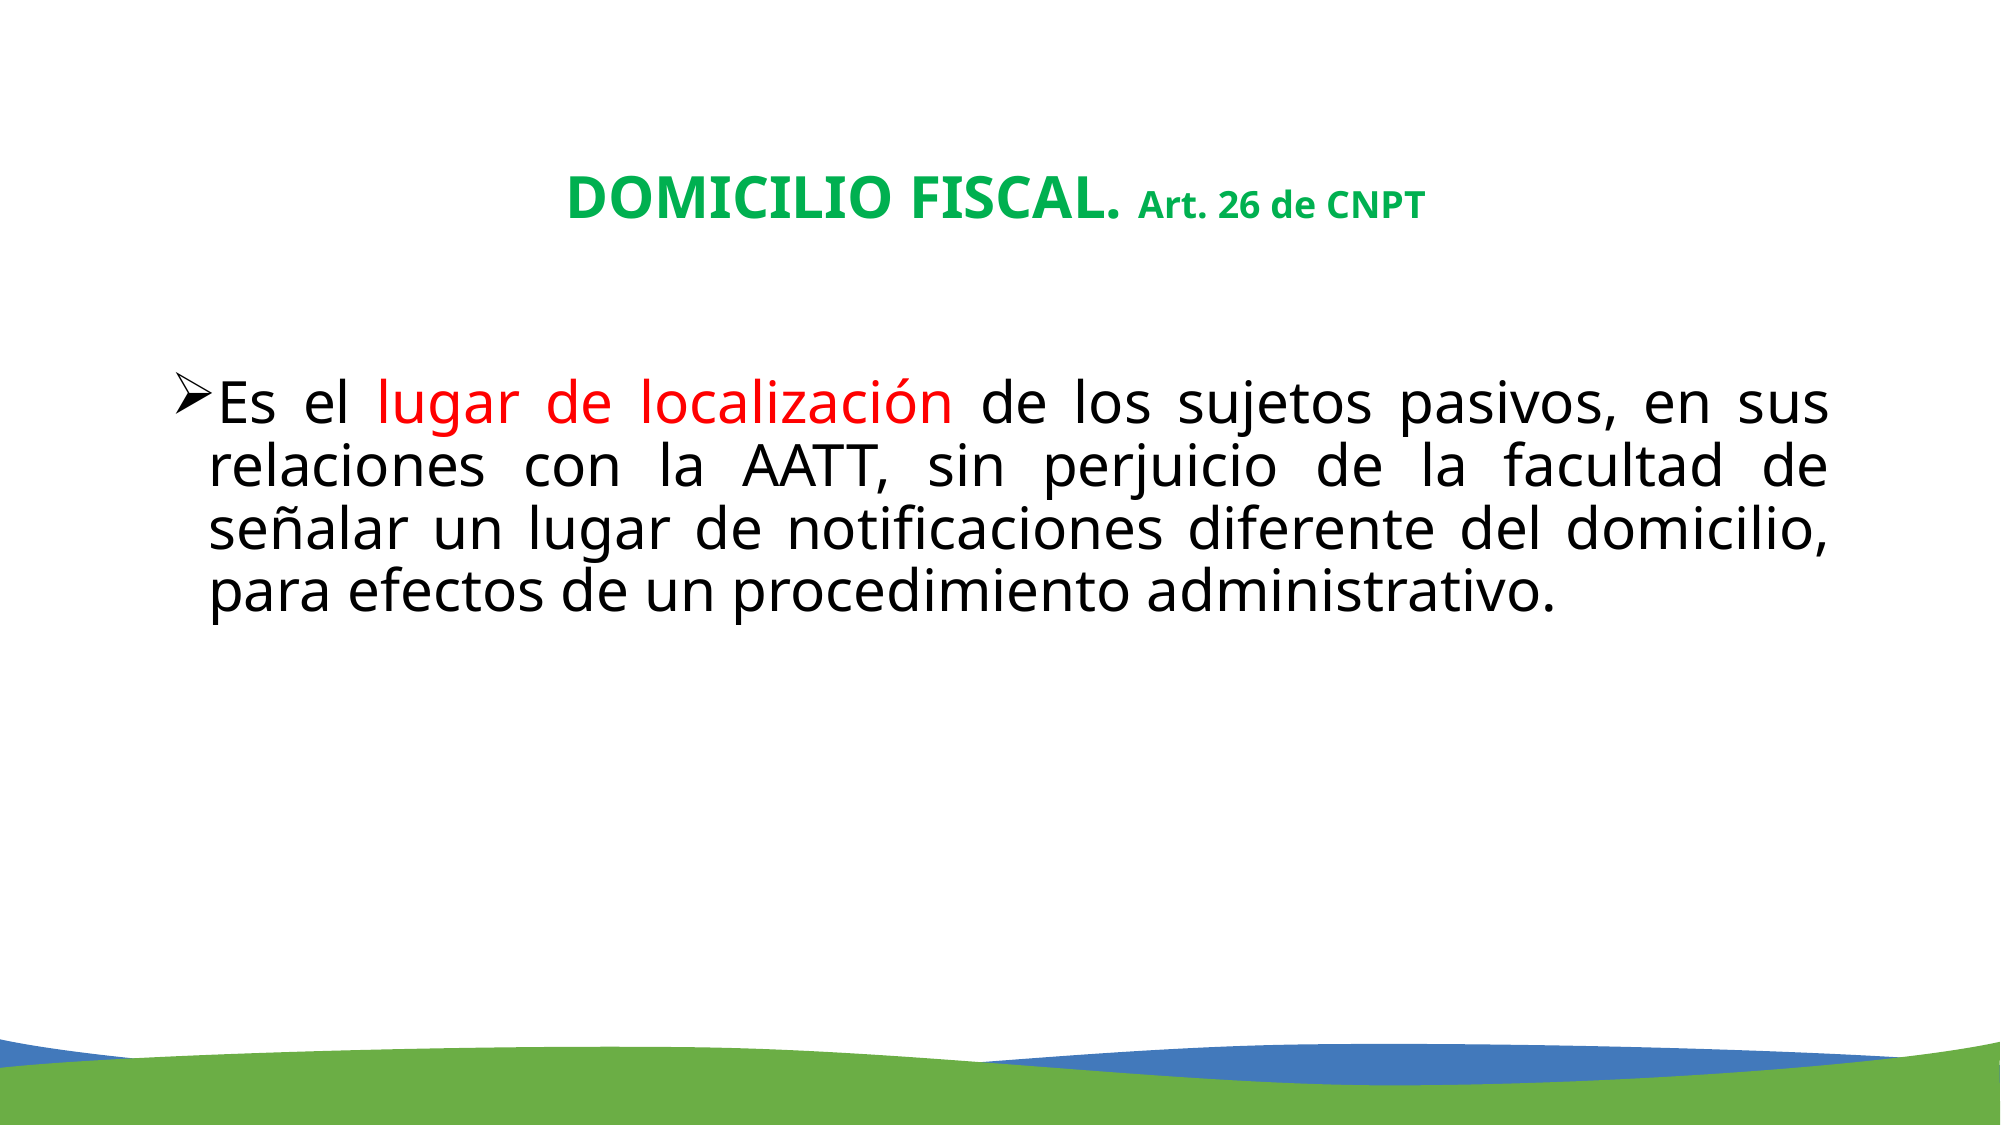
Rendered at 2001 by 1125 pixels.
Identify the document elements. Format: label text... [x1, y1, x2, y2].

text_box Es el lugar de localización de los sujetos pasivos, en sus relaciones con la AATT, sin perjuicio de la facultad de señalar un lugar de notificaciones diferente del domicilio, para efectos de un procedimiento administrativo. [155, 274, 1846, 1035]
title DOMICILIO FISCAL. Art. 26 de CNPT [412, 62, 1579, 274]
